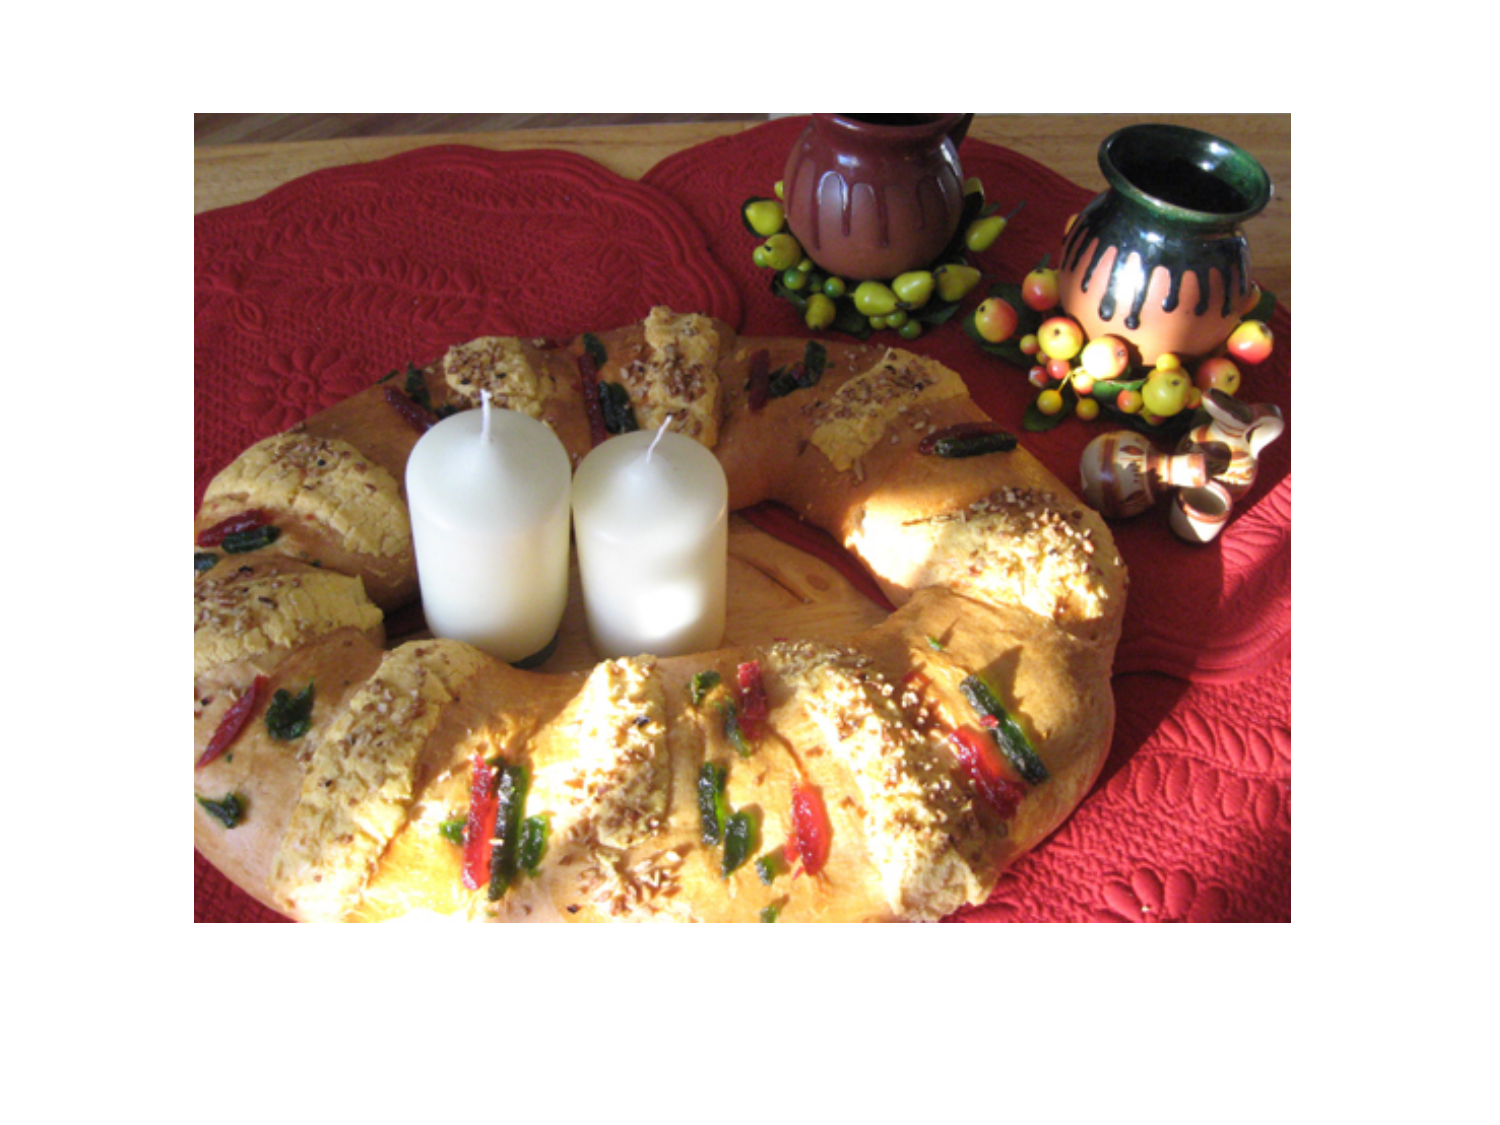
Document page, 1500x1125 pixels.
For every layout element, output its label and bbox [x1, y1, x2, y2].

picture [194, 113, 1291, 924]
